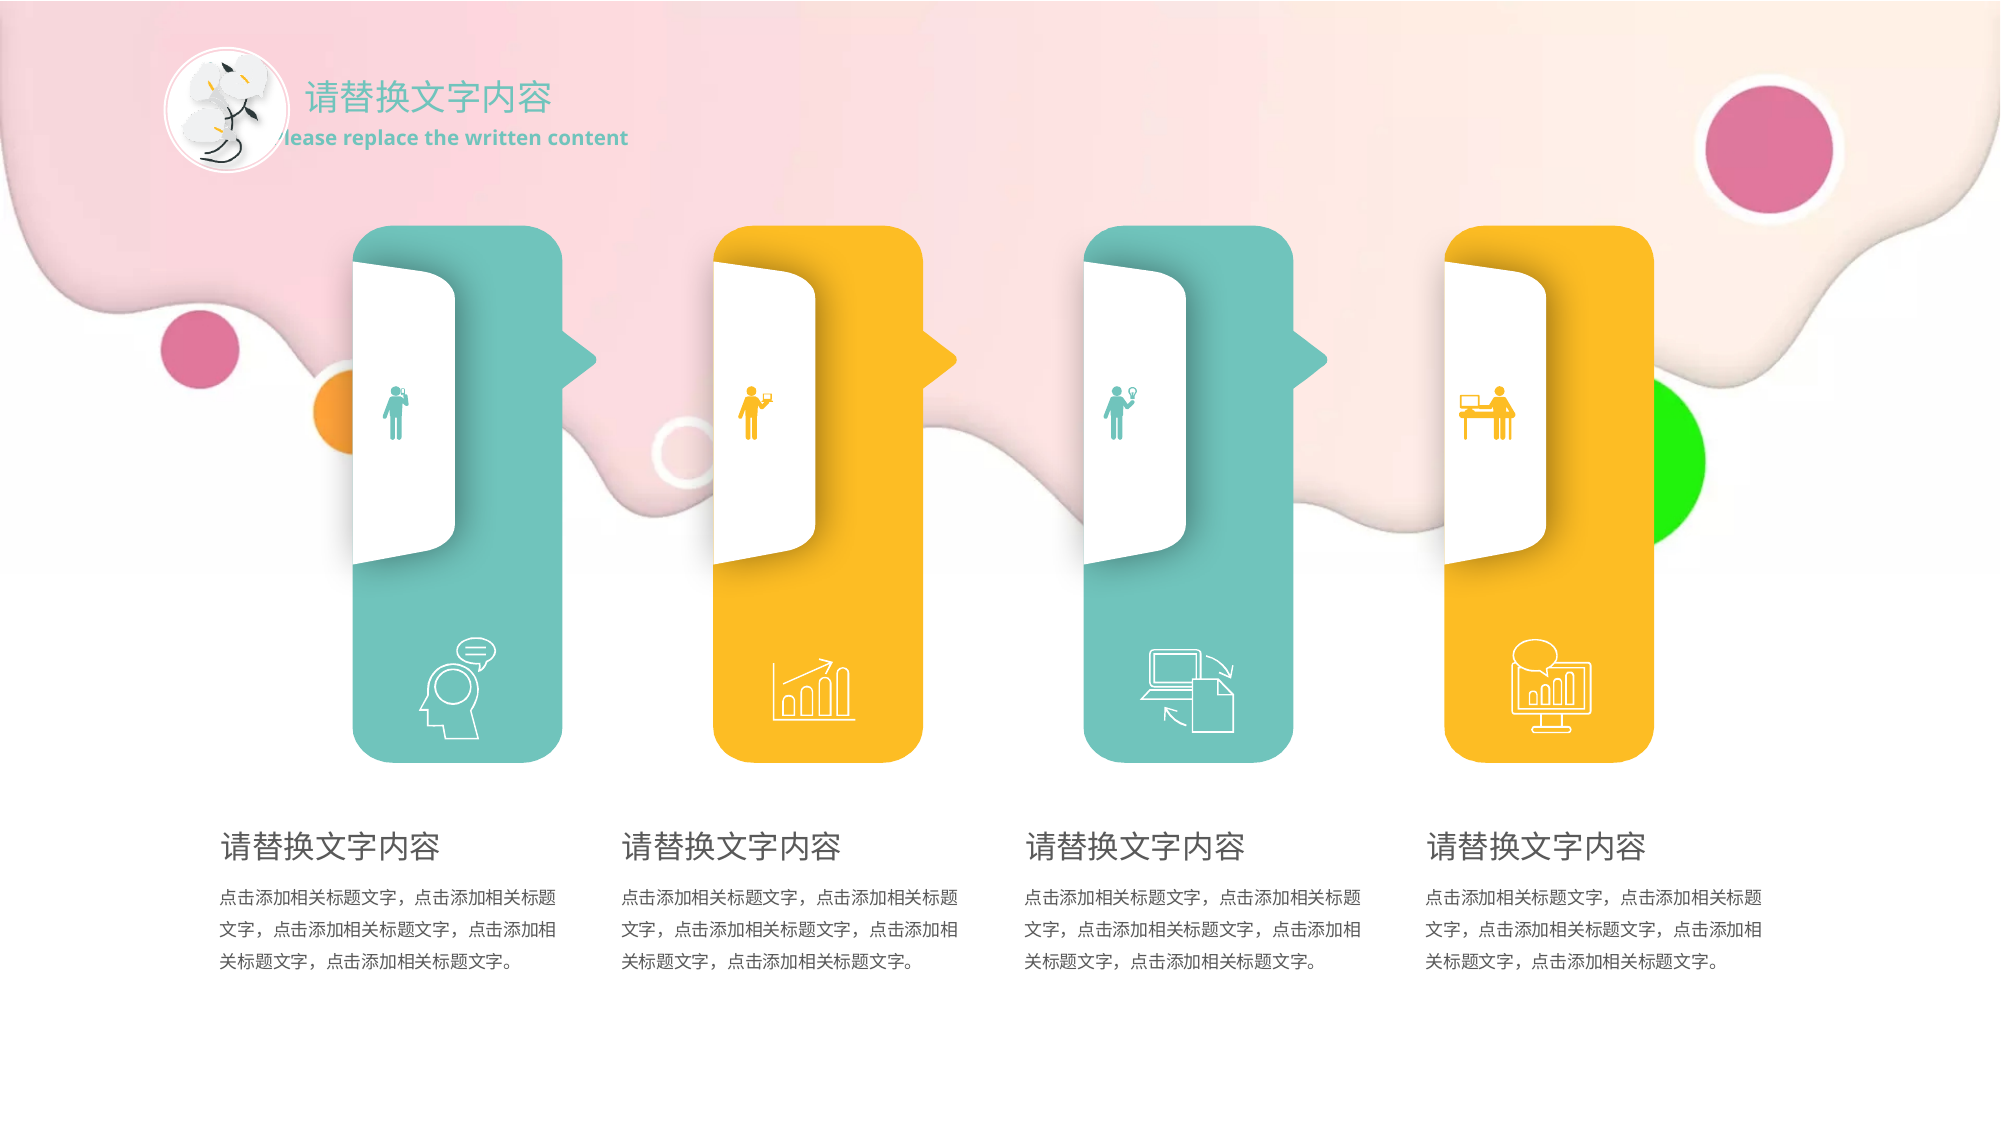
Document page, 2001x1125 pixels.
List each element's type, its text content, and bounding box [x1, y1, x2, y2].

text_box 点击添加相关标题文字，点击添加相关标题文字，点击添加相关标题文字，点击添加相关标题文字，点击添加相关标题文字。 [205, 868, 588, 980]
text_box [716, 740, 921, 763]
text_box 请替换文字内容 [1010, 819, 1261, 873]
text_box [713, 225, 957, 637]
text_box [164, 47, 289, 173]
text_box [1083, 261, 1186, 565]
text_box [713, 261, 816, 565]
picture [0, 1, 2001, 574]
text_box 点击添加相关标题文字，点击添加相关标题文字，点击添加相关标题文字，点击添加相关标题文字，点击添加相关标题文字。 [1009, 868, 1393, 980]
text_box 点击添加相关标题文字，点击添加相关标题文字，点击添加相关标题文字，点击添加相关标题文字，点击添加相关标题文字。 [606, 868, 989, 980]
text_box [1444, 261, 1547, 565]
text_box 点击添加相关标题文字，点击添加相关标题文字，点击添加相关标题文字，点击添加相关标题文字，点击添加相关标题文字。 [1410, 868, 1794, 980]
text_box [1444, 225, 1655, 763]
text_box 请替换文字内容 [1411, 819, 1662, 873]
text_box Please replace the written content [289, 117, 645, 157]
text_box [1086, 740, 1291, 763]
text_box 请替换文字内容 [205, 819, 457, 873]
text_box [352, 261, 455, 565]
text_box [352, 225, 597, 763]
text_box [418, 637, 1592, 740]
text_box [1083, 225, 1328, 637]
text_box 请替换文字内容 [289, 67, 568, 125]
text_box 请替换文字内容 [607, 819, 858, 873]
